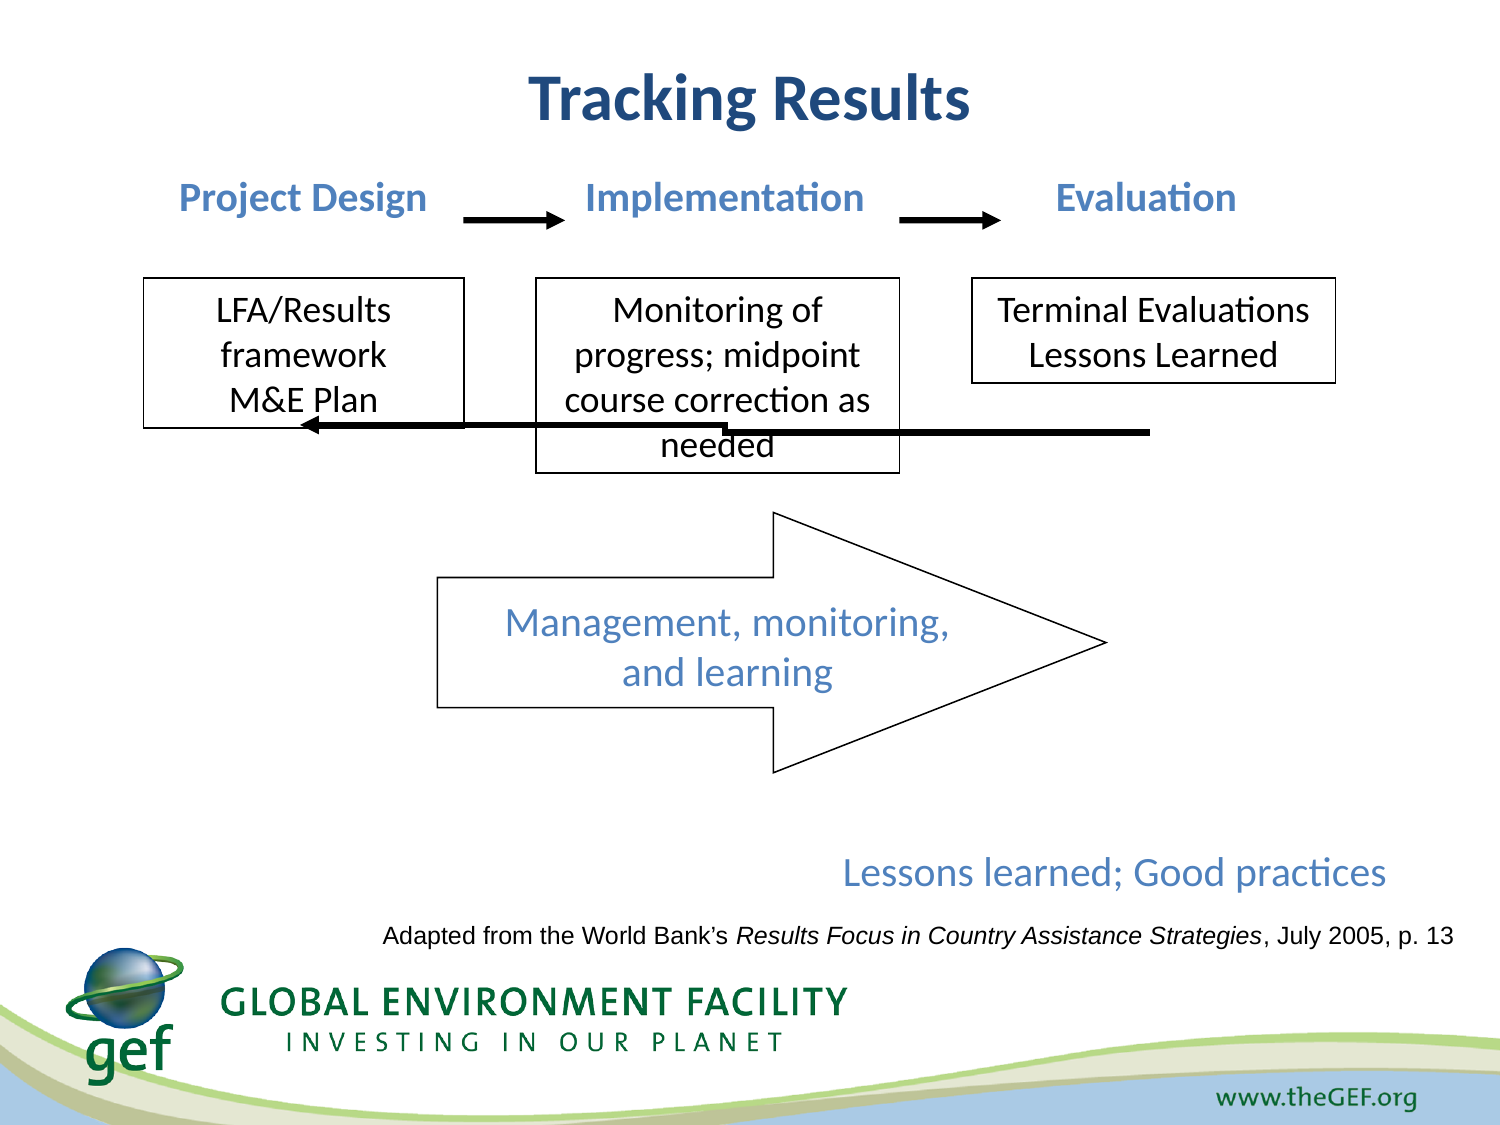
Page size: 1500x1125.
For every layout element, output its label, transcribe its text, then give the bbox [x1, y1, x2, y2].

text_box Management, monitoring, and learning [487, 587, 715, 703]
text_box [968, 588, 1107, 697]
text_box [734, 703, 952, 773]
text_box Monitoring of progress; midpoint course correction as needed [536, 428, 715, 473]
text_box Monitoring of progress; midpoint course correction as needed [734, 436, 900, 473]
text_box Implementation [734, 162, 929, 228]
text_box Monitoring of progress; midpoint course correction as needed [734, 278, 900, 429]
text_box Monitoring of progress; midpoint course correction as needed [536, 278, 715, 422]
picture [0, 920, 1500, 1125]
text_box [899, 214, 1002, 227]
text_box Terminal Evaluations Lessons Learned [972, 278, 1336, 383]
text_box LFA/Results framework M&E Plan [143, 278, 465, 428]
text_box [734, 512, 964, 587]
text_box Evaluation [943, 162, 1350, 228]
text_box Management, monitoring, and learning [734, 587, 968, 703]
text_box Implementation [521, 162, 715, 228]
text_box [437, 577, 715, 708]
text_box [463, 214, 566, 227]
text_box Project Design [99, 162, 507, 228]
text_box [720, 3, 729, 854]
title Tracking Results [74, 0, 1426, 188]
text_box Lessons learned; Good practices [827, 837, 1402, 903]
text_box Adapted from the World Bank’s Results Focus in Country Assistance Strategies, July 2005, p. 13 [360, 912, 1470, 958]
